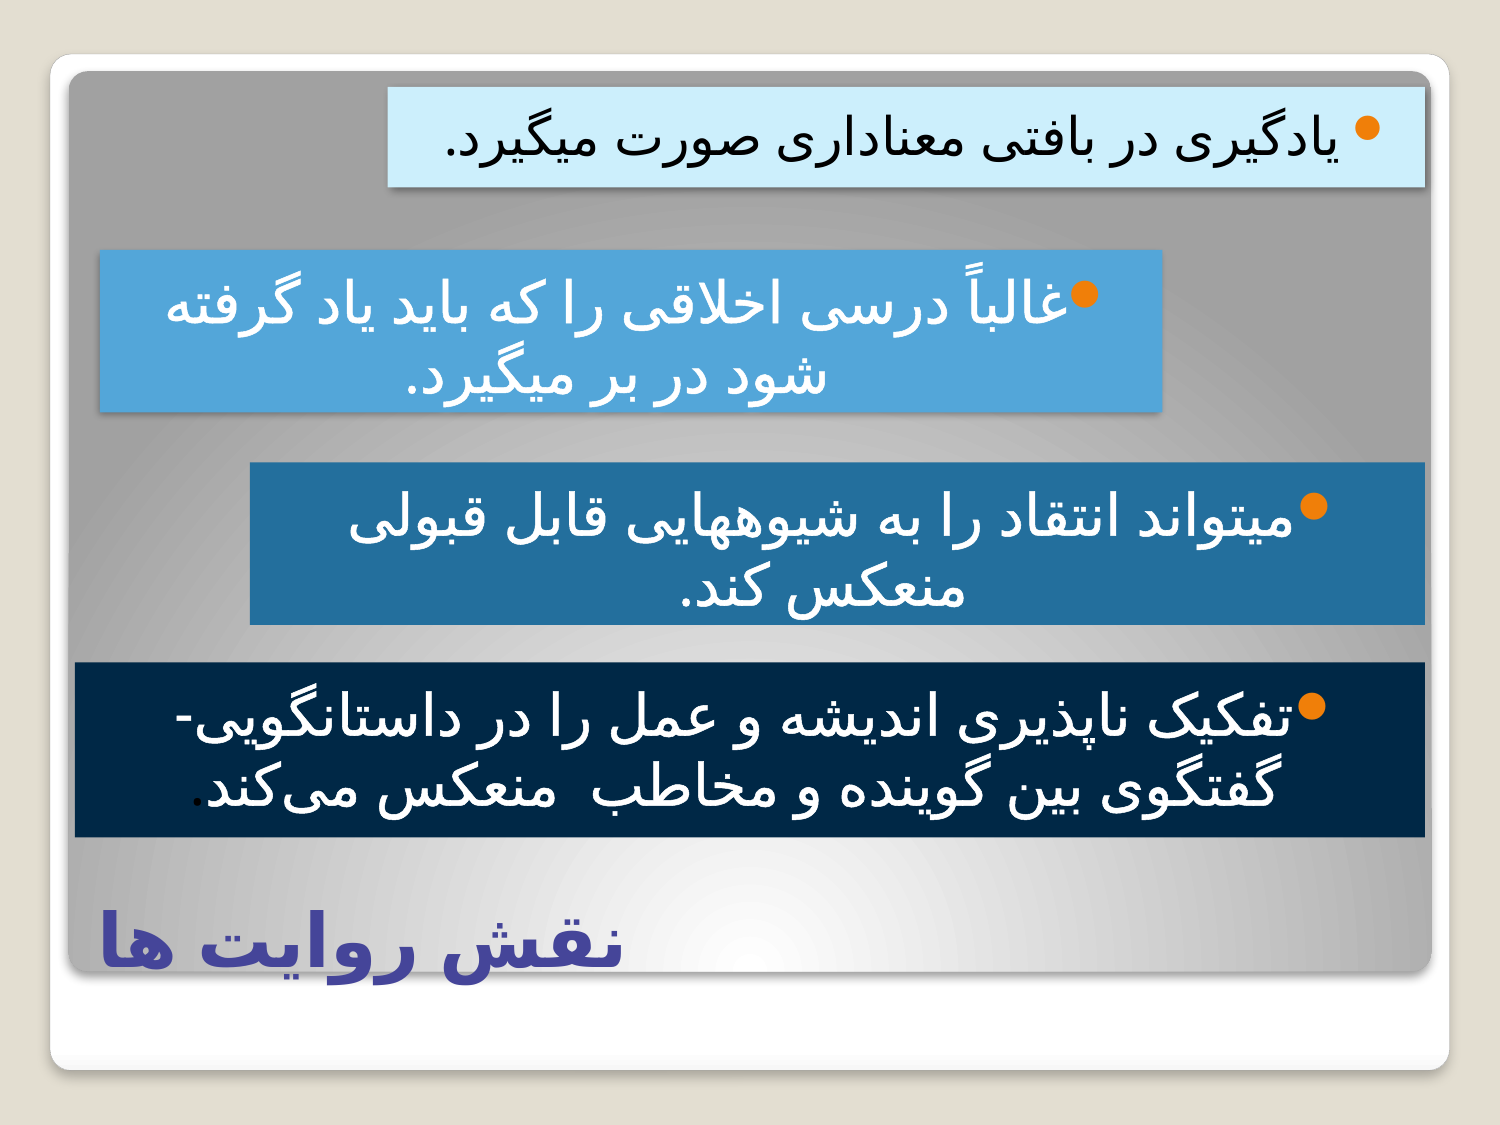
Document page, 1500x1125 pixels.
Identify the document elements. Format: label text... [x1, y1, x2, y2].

title نقش روایت ها [82, 838, 1425, 990]
list یادگیری در بافتی معناداری صورت می‏گیرد. [387, 86, 1425, 188]
text_box تفکیک ناپذیری اندیشه و عمل را در داستان‏گویی- گفتگوی بین گوینده و مخاطب منعکس می‌کند. [74, 662, 1425, 838]
text_box می‏تواند انتقاد را به شیوه‏هایی قابل قبولی منعکس کند. [249, 462, 1425, 625]
text_box غالباً درسی اخلاقی را که باید یاد گرفته شود در بر می‏گیرد. [99, 249, 1163, 413]
